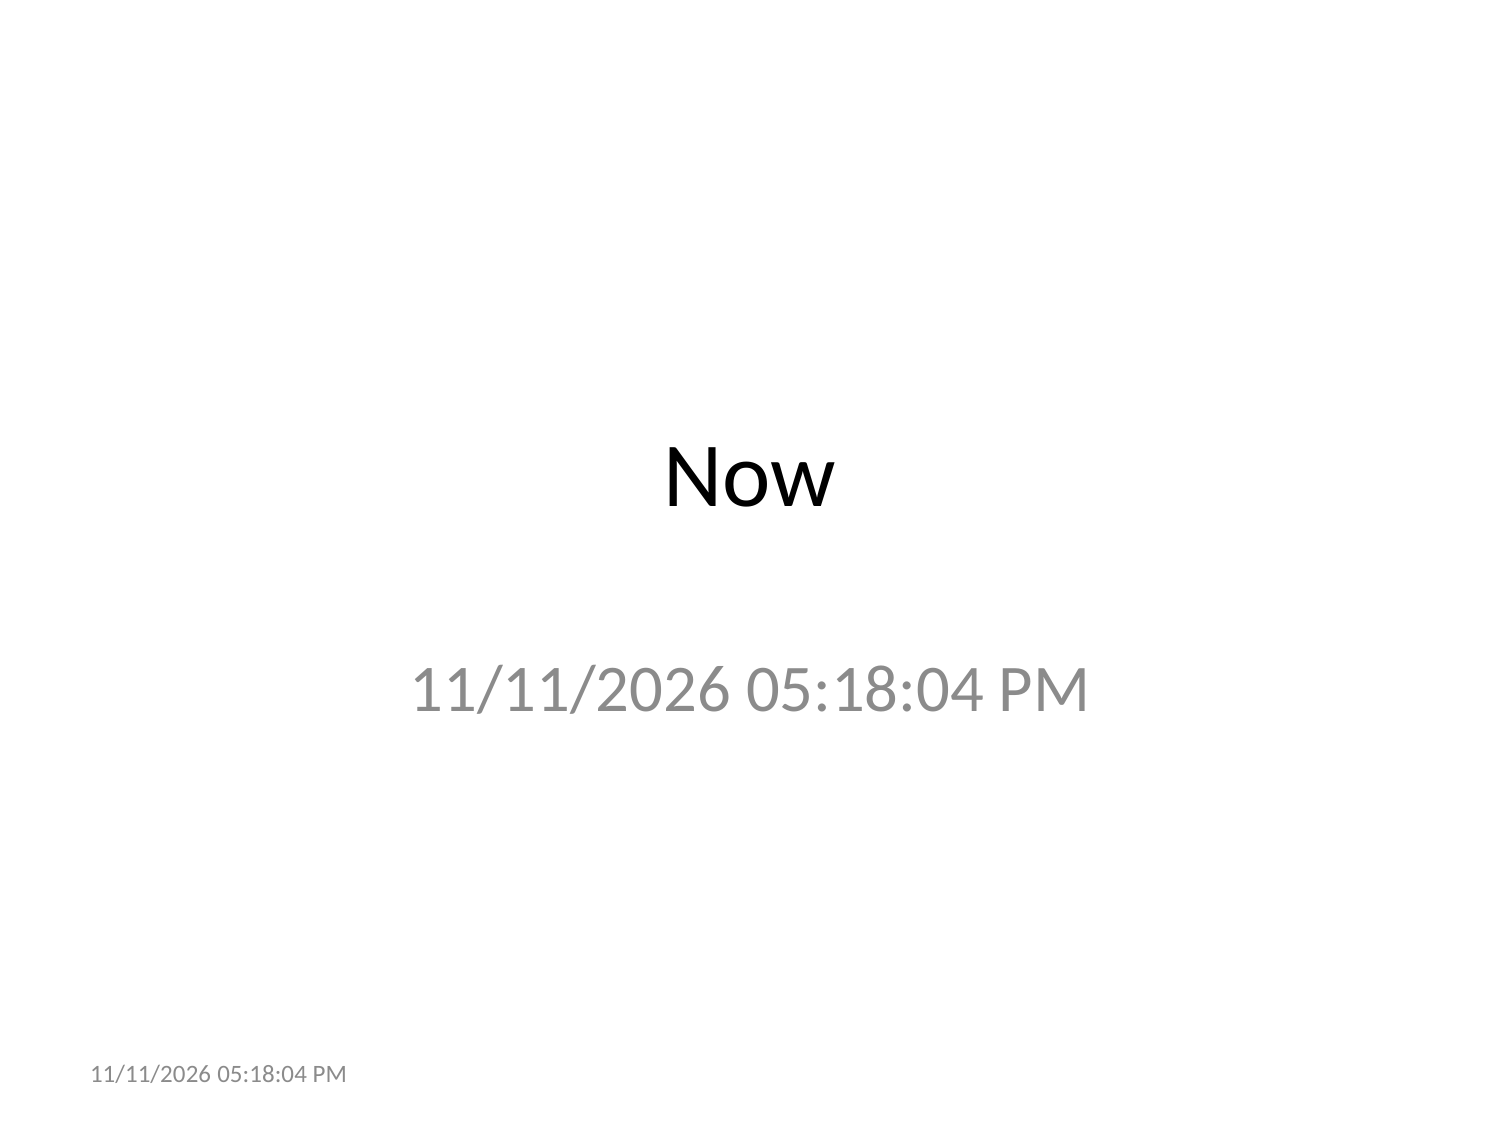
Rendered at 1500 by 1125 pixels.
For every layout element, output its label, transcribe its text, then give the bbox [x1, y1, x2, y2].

subtitle 2011-12-19 10:20:04 AM [225, 637, 1275, 925]
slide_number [75, 1042, 425, 1103]
title Now [112, 349, 1388, 591]
